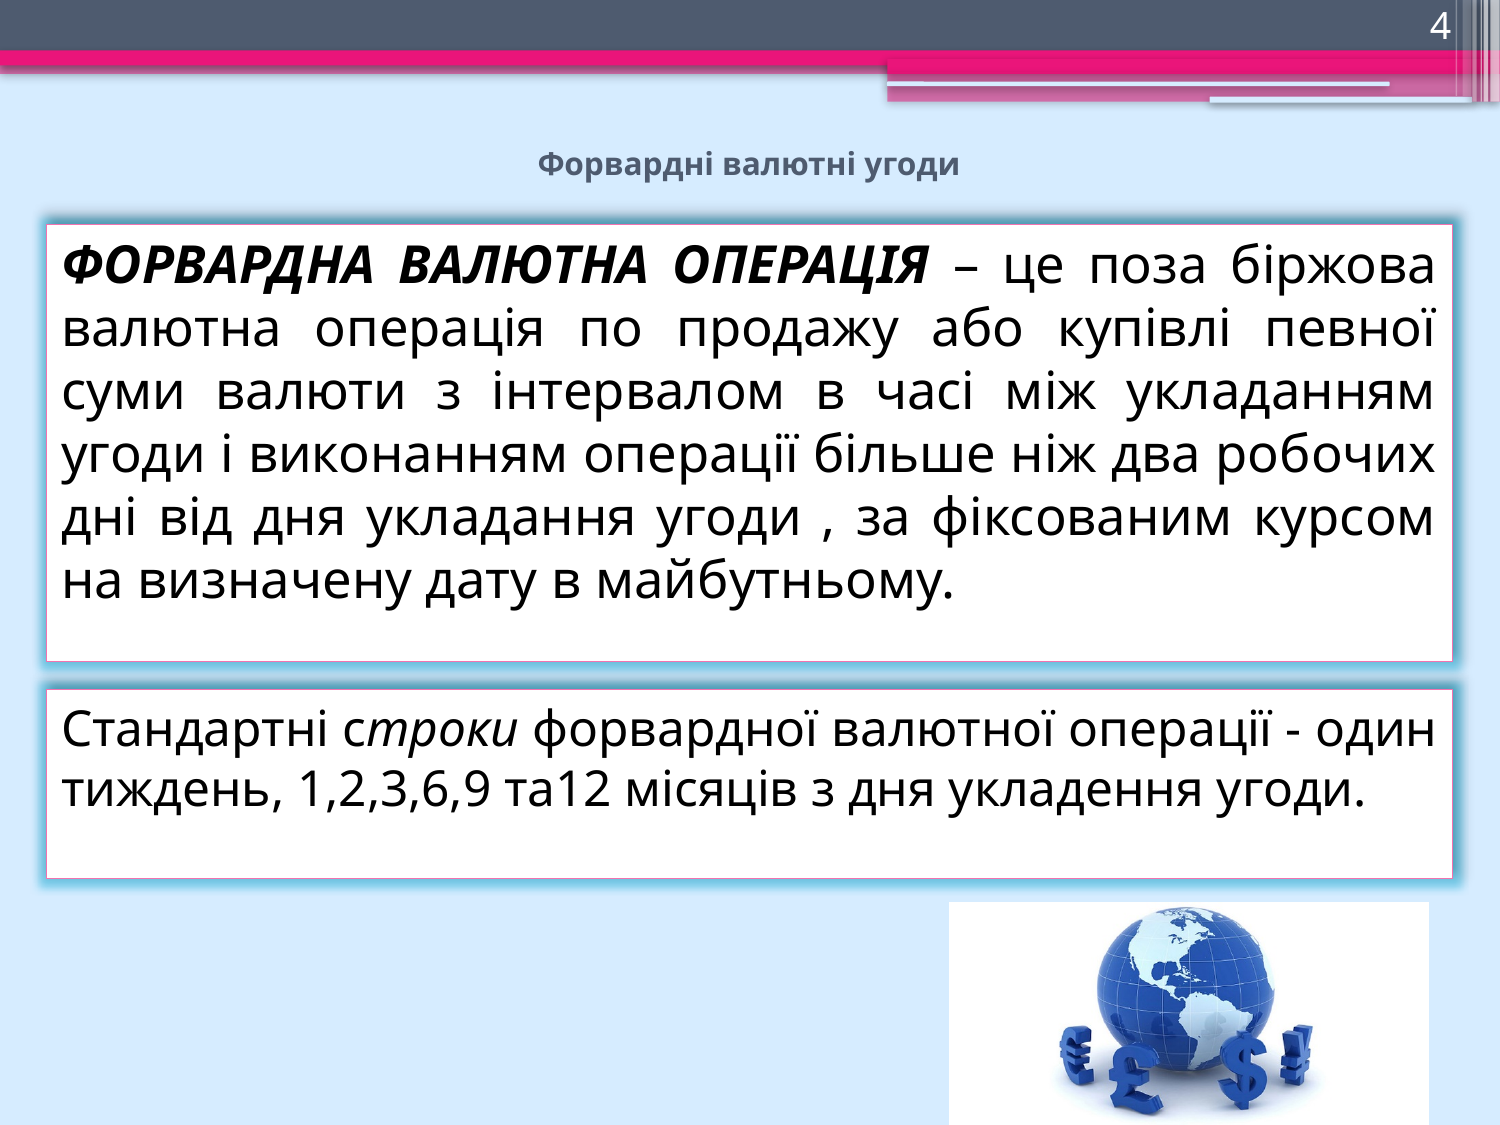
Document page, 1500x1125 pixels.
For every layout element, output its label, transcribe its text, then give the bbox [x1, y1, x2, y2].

text_box ФОРВАРДНА ВАЛЮТНА ОПЕРАЦІЯ – це поза біржова валютна операція по продажу або купівлі певної суми валюти з інтервалом в часі між укладанням угоди і виконанням операції більше ніж два робочих дні від дня укладання угоди , за фіксованим курсом на визначену дату в майбутньому. [46, 224, 1452, 662]
picture [948, 902, 1429, 1125]
slide_number 4 [1341, 0, 1466, 61]
text_box Стандартні строки форвардної валютної операції - один тиждень, 1,2,3,6,9 та12 місяців з дня укладення угоди. [46, 689, 1452, 879]
title Форвардні валютні угоди [74, 135, 1425, 206]
